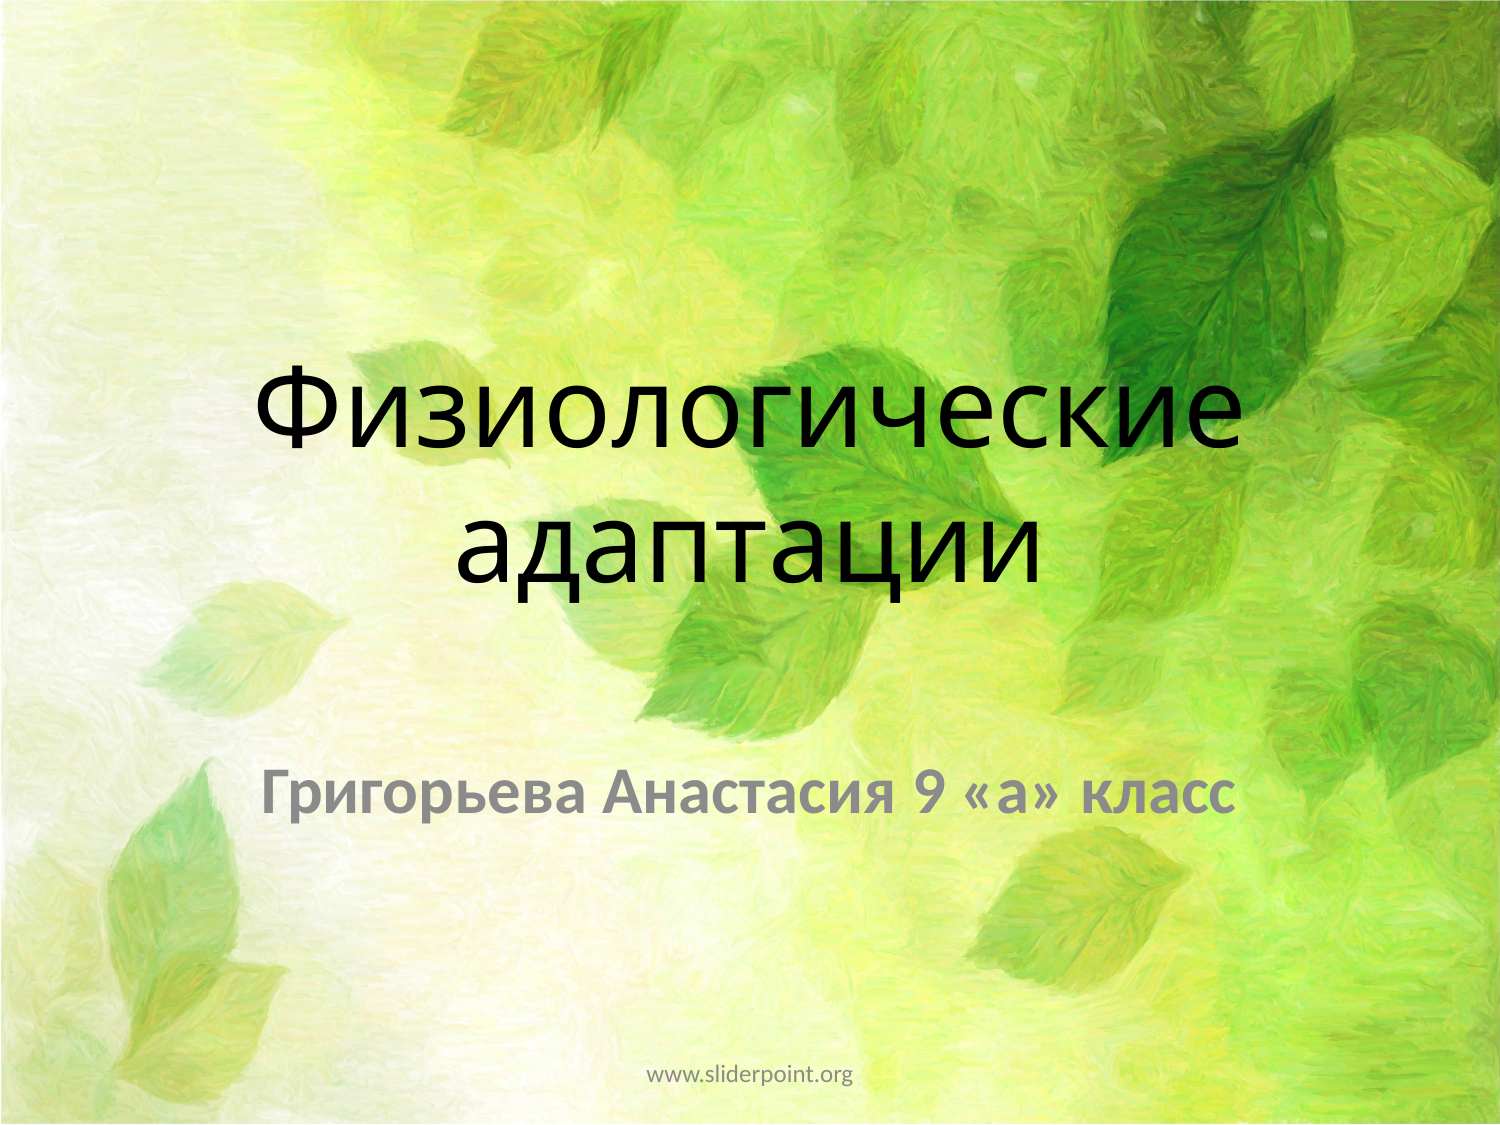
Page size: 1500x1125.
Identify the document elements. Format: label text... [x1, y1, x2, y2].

footer www.sliderpoint.org [512, 1042, 988, 1103]
subtitle Григорьева Анастасия 9 «а» класс [225, 739, 1275, 925]
title Физиологические адаптации [112, 349, 1388, 591]
